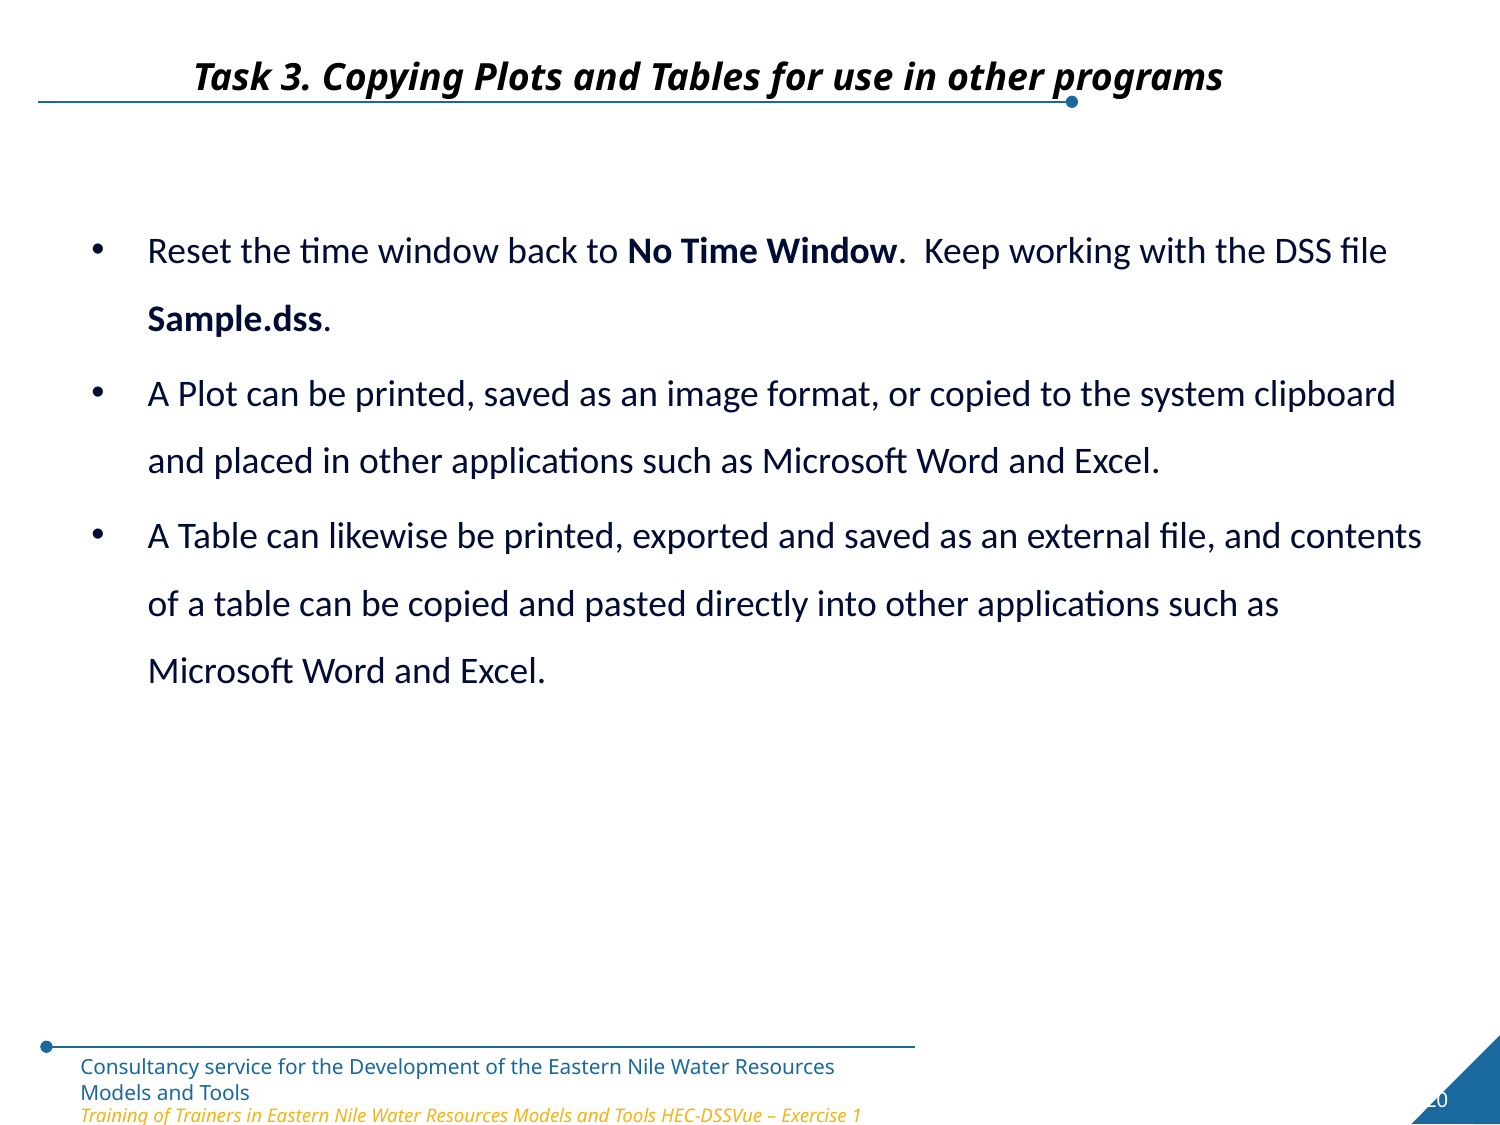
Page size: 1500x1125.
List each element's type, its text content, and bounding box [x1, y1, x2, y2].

text_box Task 3. Copying Plots and Tables for use in other programs [178, 22, 1468, 106]
list Reset the time window back to No Time Window. Keep working with the DSS file Sample.dss. A Plot can be printed, saved as an image format, or copied to the system clipboard and placed in other applications such as Microsoft Word and Excel. A Table can likewise be printed, exported and saved as an external file, and contents of a table can be copied and pasted directly into other applications such as Microsoft Word and Excel. [76, 196, 1447, 941]
